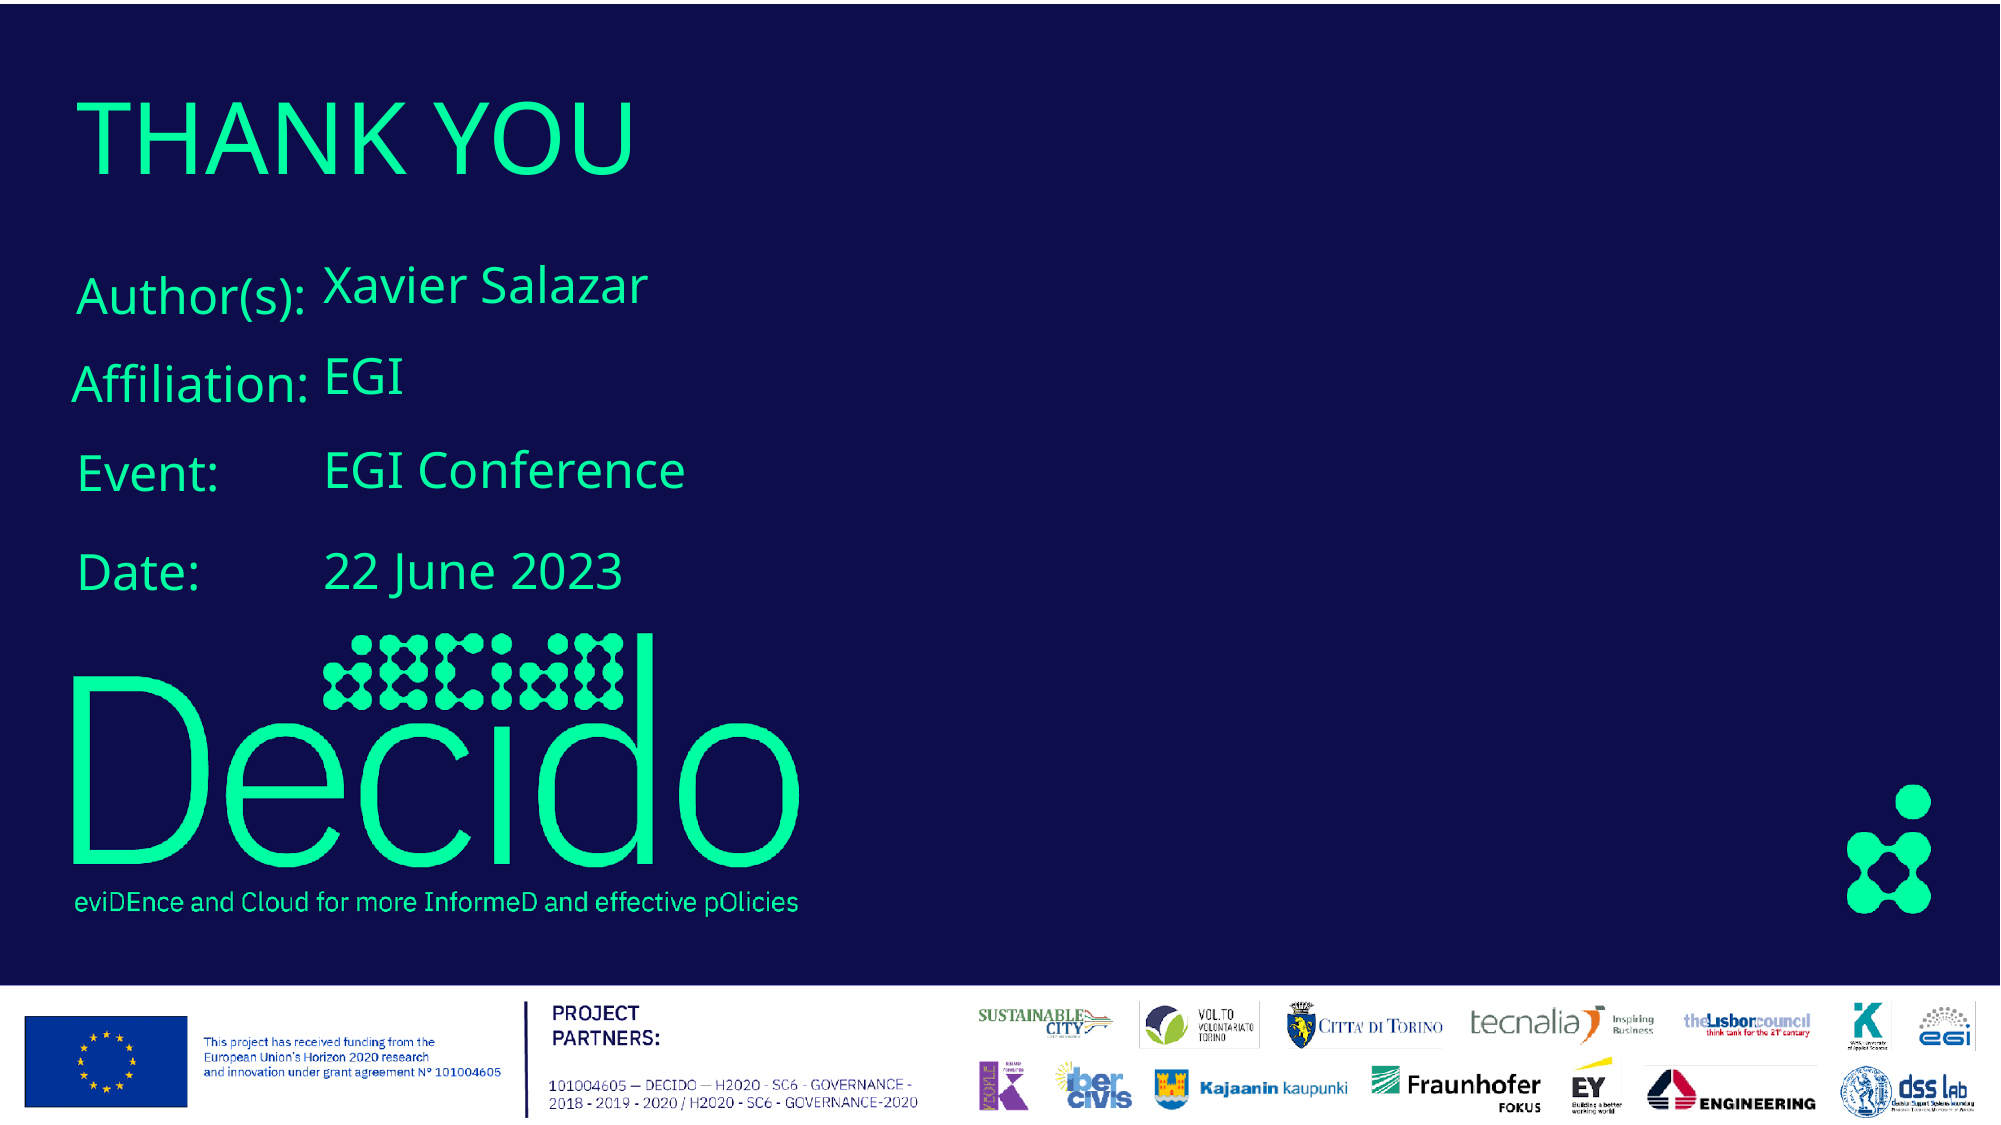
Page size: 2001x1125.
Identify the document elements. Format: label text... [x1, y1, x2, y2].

title THANK YOU [61, 48, 1936, 235]
list 22 June 2023 [308, 538, 1939, 623]
list Xavier Salazar [308, 253, 1939, 329]
list EGI Conference [308, 438, 1939, 522]
list EGI [308, 343, 1939, 420]
picture [0, 4, 2000, 1125]
